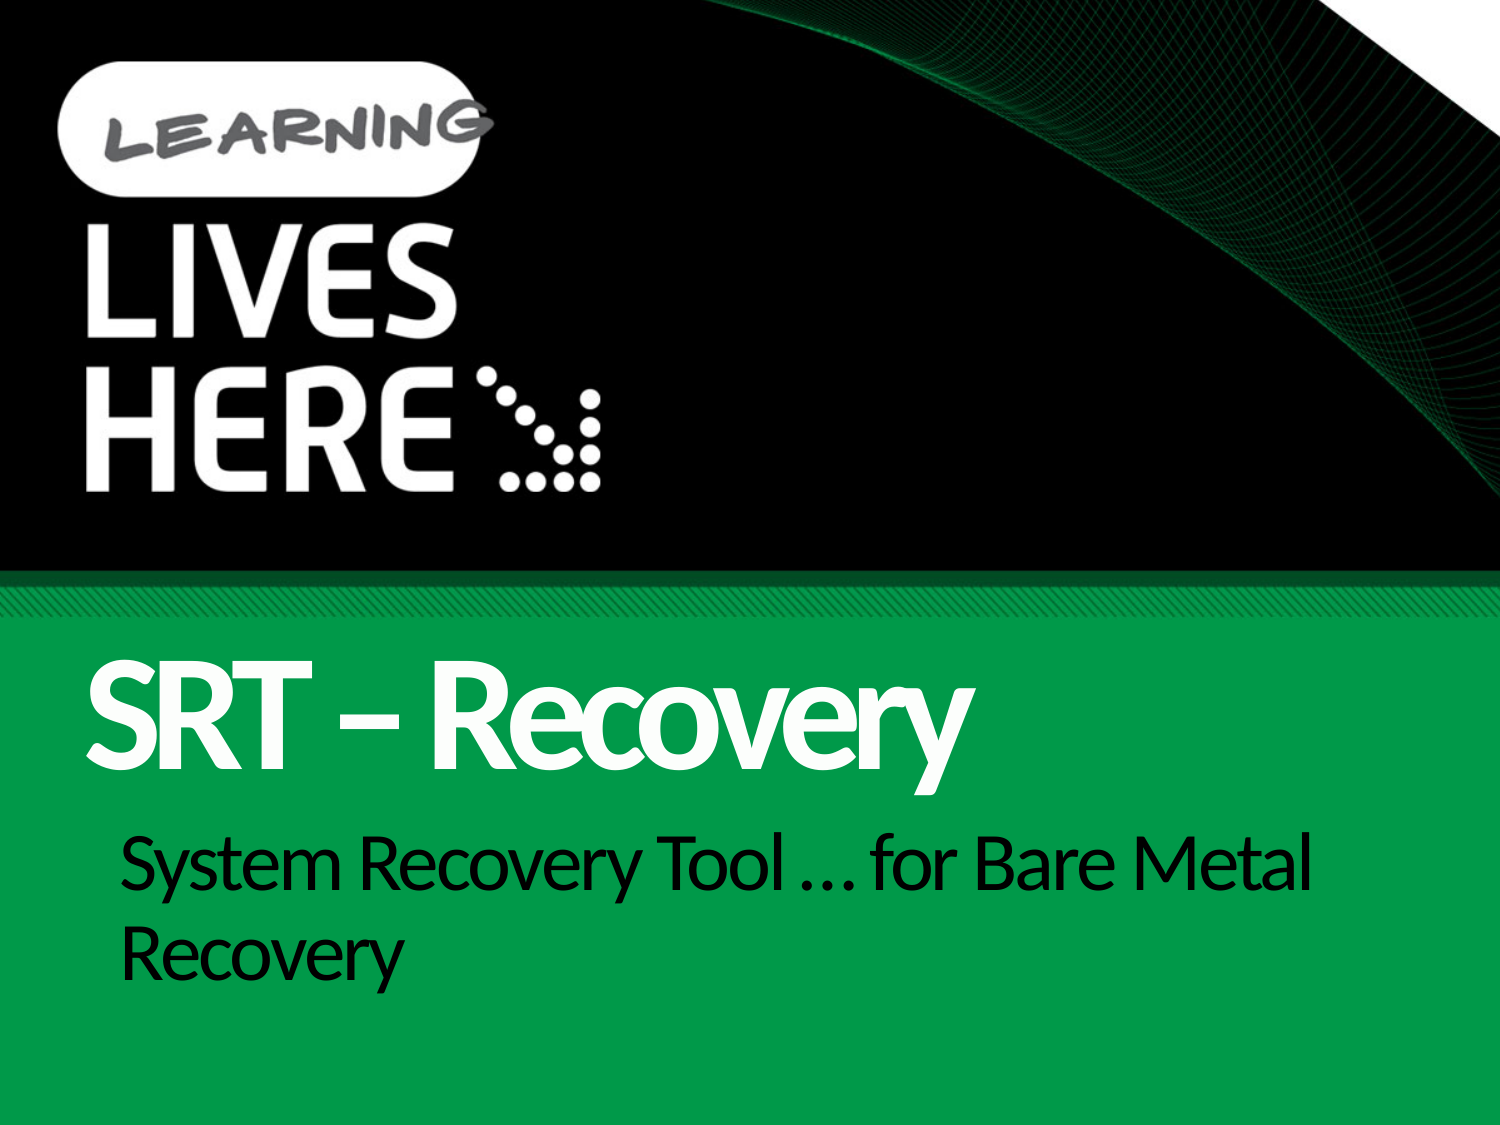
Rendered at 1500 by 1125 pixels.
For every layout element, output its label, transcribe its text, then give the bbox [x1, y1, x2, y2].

picture [0, 0, 1500, 1125]
list SRT – Recovery [83, 625, 1344, 800]
title System Recovery Tool … for Bare Metal Recovery [119, 818, 1375, 943]
